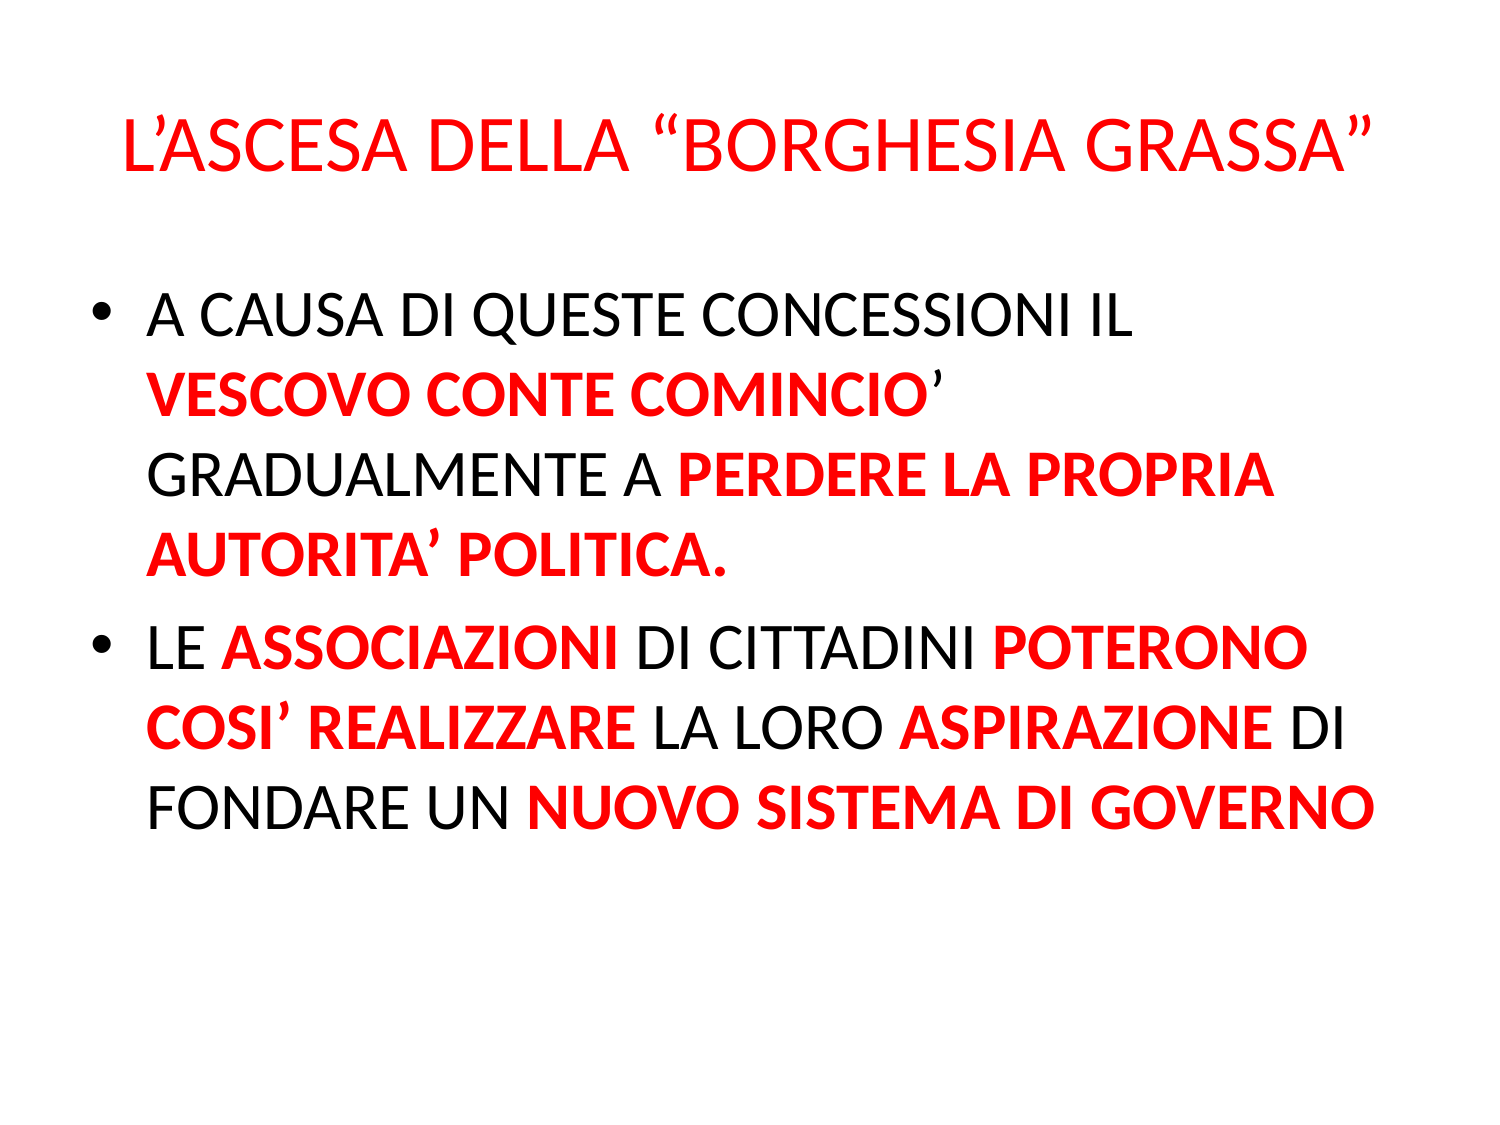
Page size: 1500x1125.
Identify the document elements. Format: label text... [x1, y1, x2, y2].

list A CAUSA DI QUESTE CONCESSIONI IL VESCOVO CONTE COMINCIO’ GRADUALMENTE A PERDERE LA PROPRIA AUTORITA’ POLITICA. LE ASSOCIAZIONI DI CITTADINI POTERONO COSI’ REALIZZARE LA LORO ASPIRAZIONE DI FONDARE UN NUOVO SISTEMA DI GOVERNO [75, 262, 1425, 1005]
title L’ASCESA DELLA “BORGHESIA GRASSA” [75, 45, 1425, 233]
